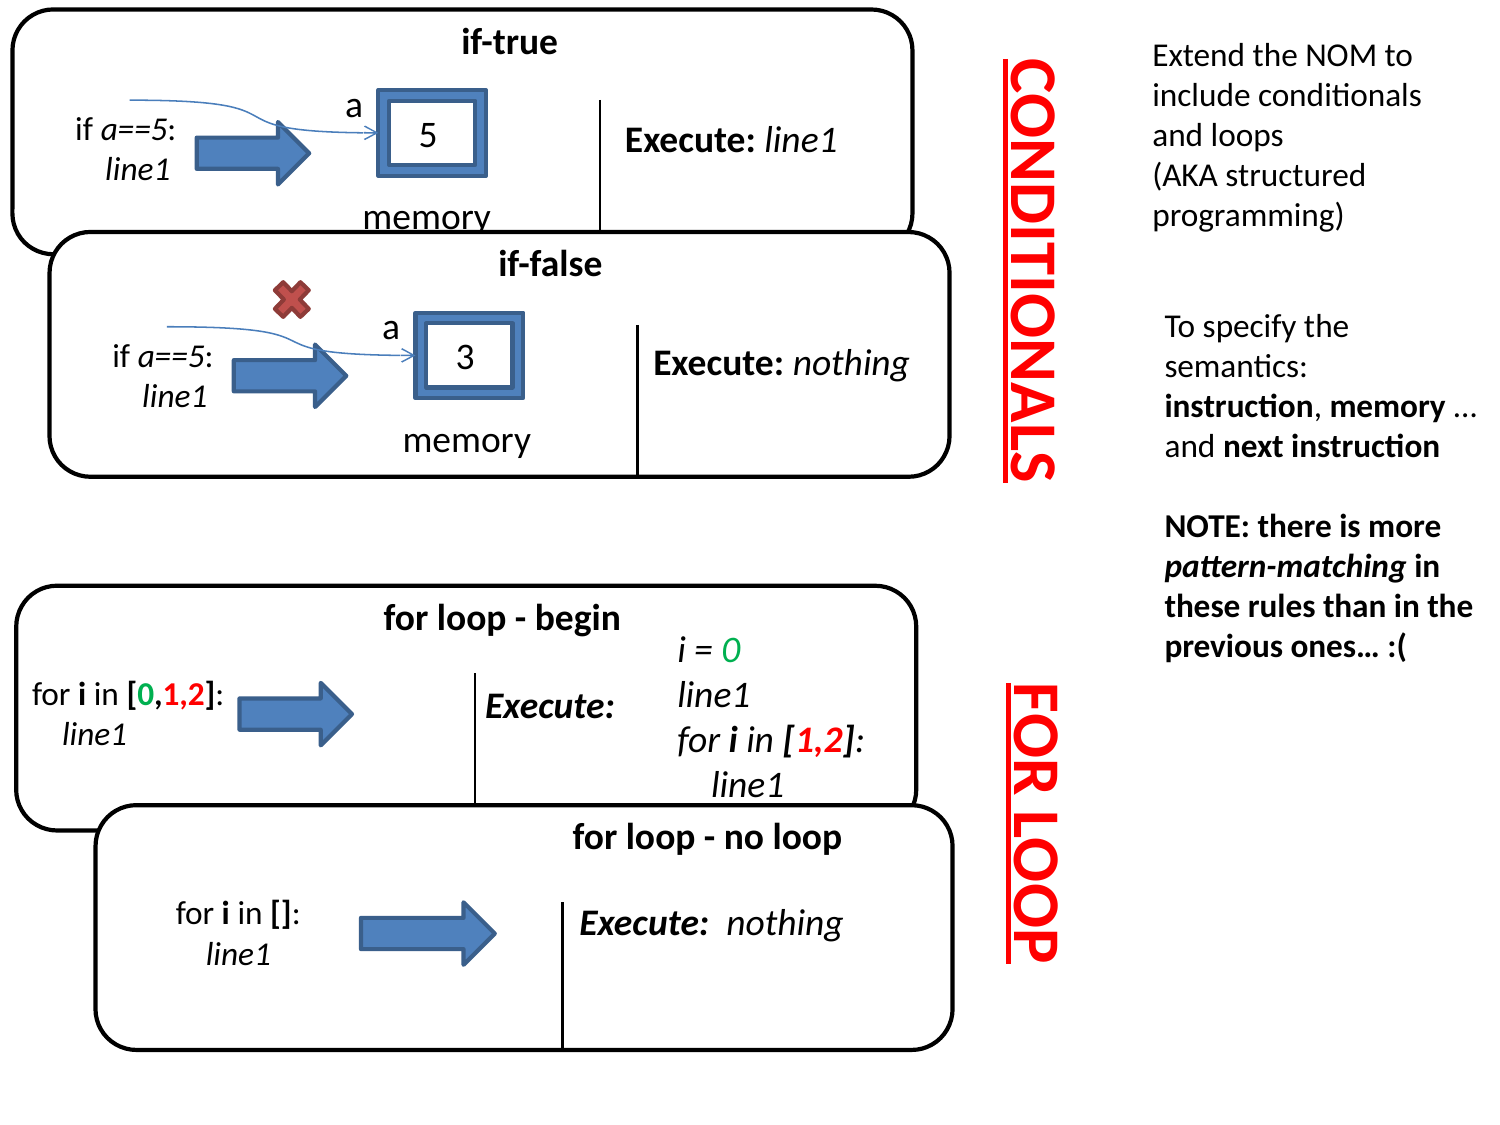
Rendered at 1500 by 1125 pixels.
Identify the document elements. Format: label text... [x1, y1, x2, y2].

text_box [12, 9, 913, 255]
text_box FOR LOOP [994, 668, 1090, 979]
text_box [49, 231, 950, 477]
text_box To specify the semantics: instruction, memory … and next instruction NOTE: there is more pattern-matching in these rules than in the previous ones… :( [1149, 297, 1495, 672]
text_box Extend the NOM to include conditionals and loops (AKA structured programming) [1137, 26, 1450, 241]
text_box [95, 804, 953, 1053]
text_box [12, 585, 917, 831]
text_box CONDITIONALS [991, 44, 1086, 498]
